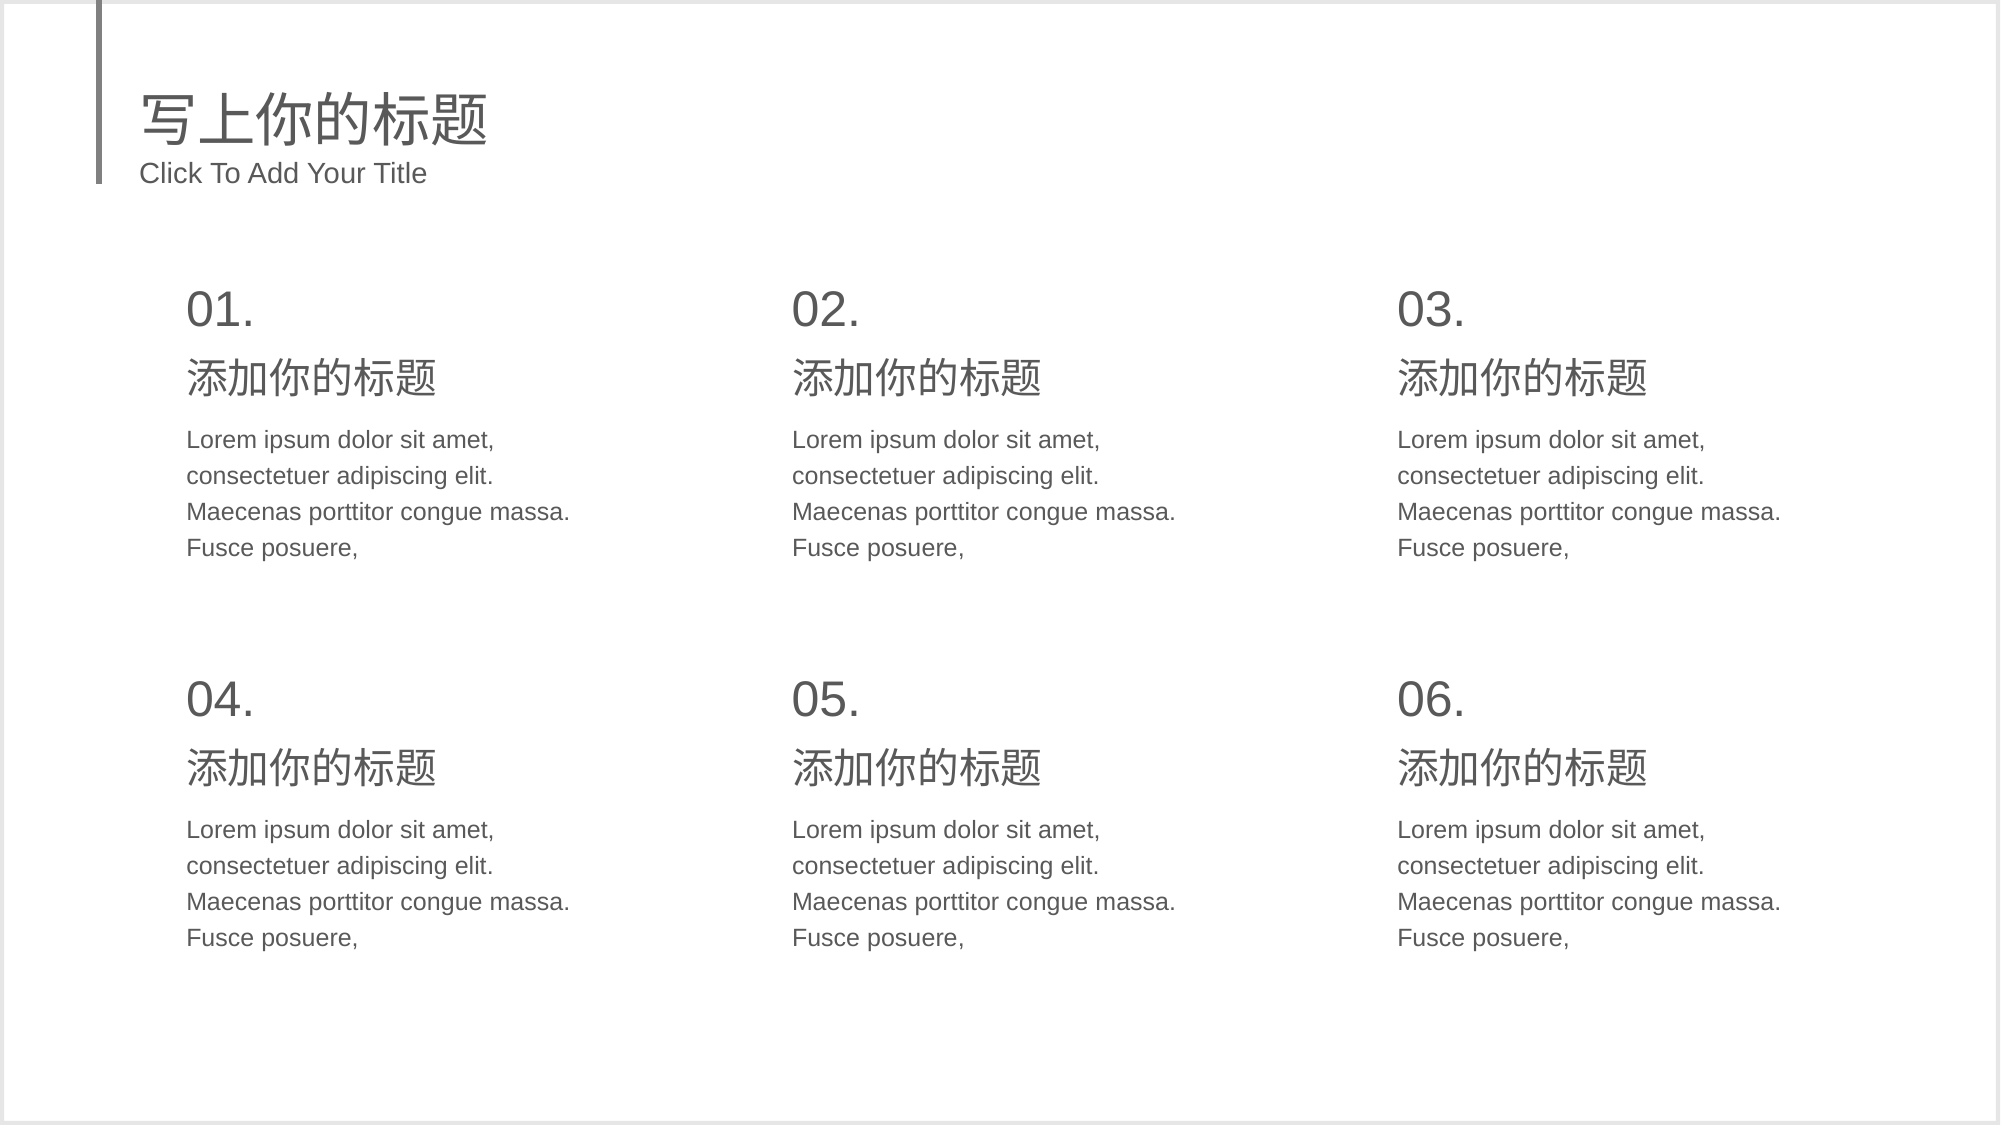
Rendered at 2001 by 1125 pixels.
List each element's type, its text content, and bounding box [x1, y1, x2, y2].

text_box 02. [776, 269, 888, 345]
text_box 添加你的标题 [777, 734, 1091, 800]
text_box 添加你的标题 [1382, 734, 1696, 800]
text_box 添加你的标题 [171, 734, 485, 800]
text_box 05. [776, 659, 888, 735]
text_box Lorem ipsum dolor sit amet, consectetuer adipiscing elit. Maecenas porttitor congue massa. Fusce posuere, [1382, 410, 1825, 569]
text_box Lorem ipsum dolor sit amet, consectetuer adipiscing elit. Maecenas porttitor congue massa. Fusce posuere, [777, 410, 1219, 569]
text_box 写上你的标题 [124, 75, 634, 146]
text_box Lorem ipsum dolor sit amet, consectetuer adipiscing elit. Maecenas porttitor congue massa. Fusce posuere, [171, 800, 614, 959]
text_box Lorem ipsum dolor sit amet, consectetuer adipiscing elit. Maecenas porttitor congue massa. Fusce posuere, [1382, 800, 1825, 959]
text_box Click To Add Your Title [124, 146, 664, 197]
text_box 添加你的标题 [777, 344, 1091, 410]
text_box 添加你的标题 [171, 344, 485, 410]
text_box Lorem ipsum dolor sit amet, consectetuer adipiscing elit. Maecenas porttitor congue massa. Fusce posuere, [171, 410, 614, 569]
text_box 03. [1382, 269, 1493, 345]
text_box 06. [1382, 659, 1493, 735]
text_box 04. [171, 659, 282, 735]
text_box 01. [171, 269, 282, 345]
text_box Lorem ipsum dolor sit amet, consectetuer adipiscing elit. Maecenas porttitor congue massa. Fusce posuere, [777, 800, 1219, 959]
text_box 添加你的标题 [1382, 344, 1696, 410]
